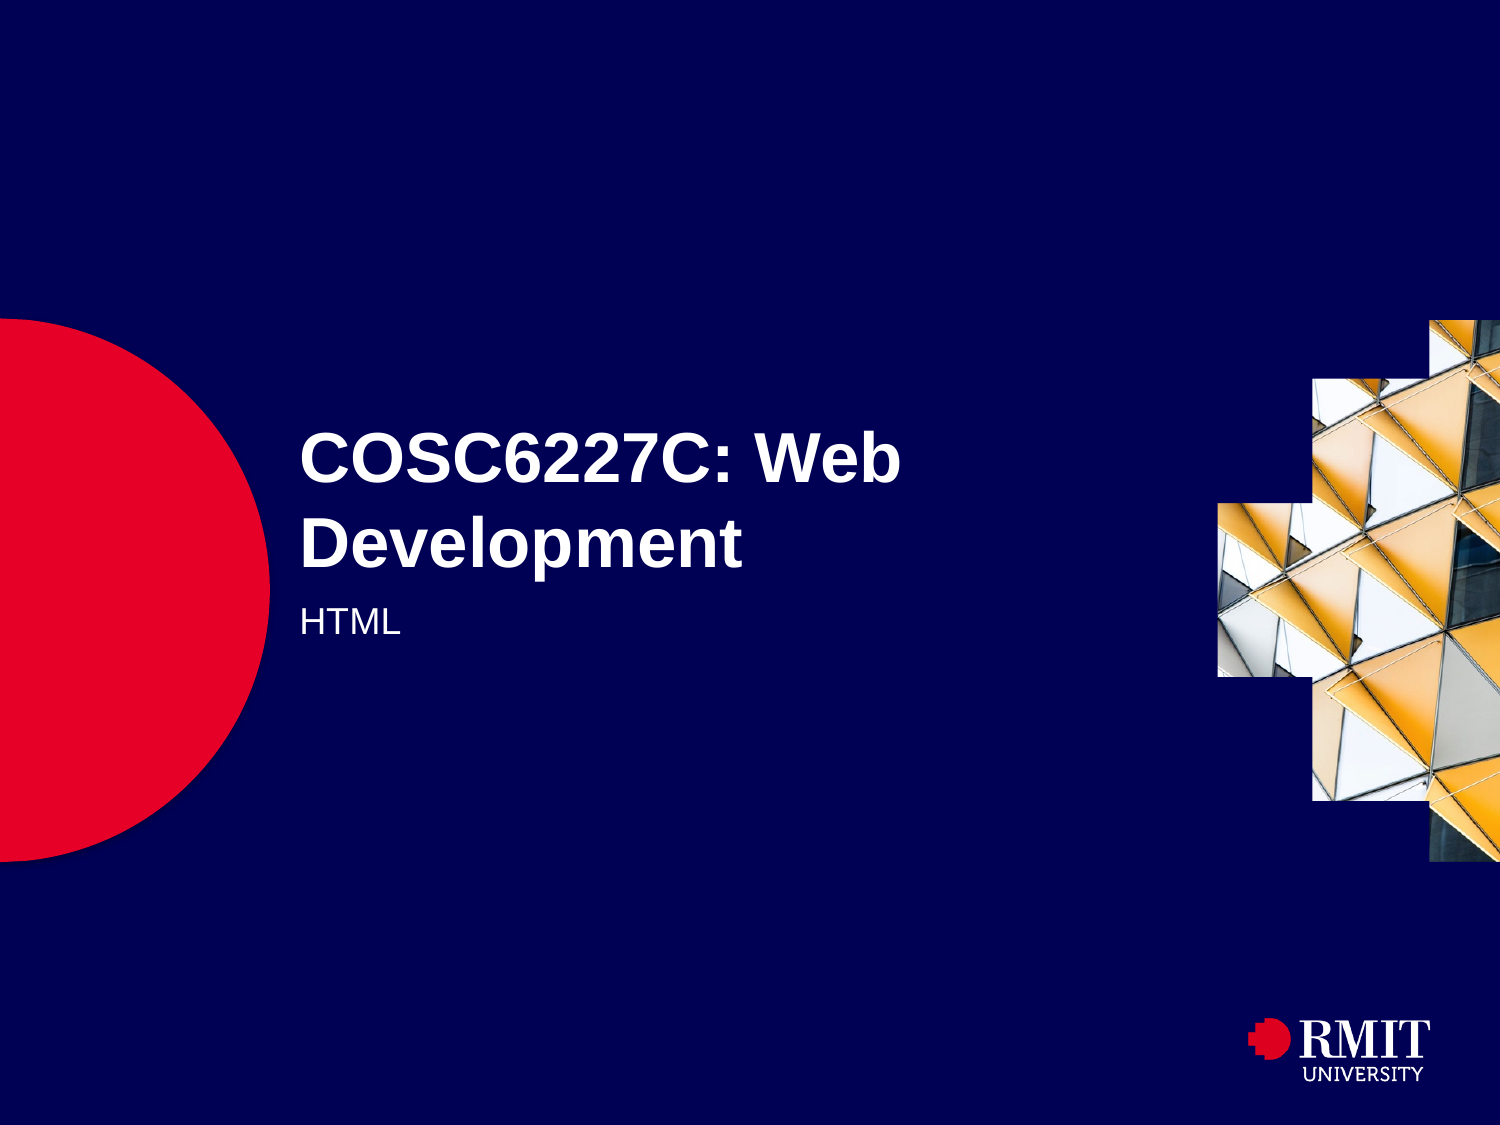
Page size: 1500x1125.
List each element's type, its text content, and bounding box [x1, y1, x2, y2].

picture [1218, 320, 1500, 861]
picture [1229, 1001, 1448, 1100]
title COSC6227C: Web Development [284, 111, 1212, 589]
subtitle HTML [284, 589, 1212, 801]
